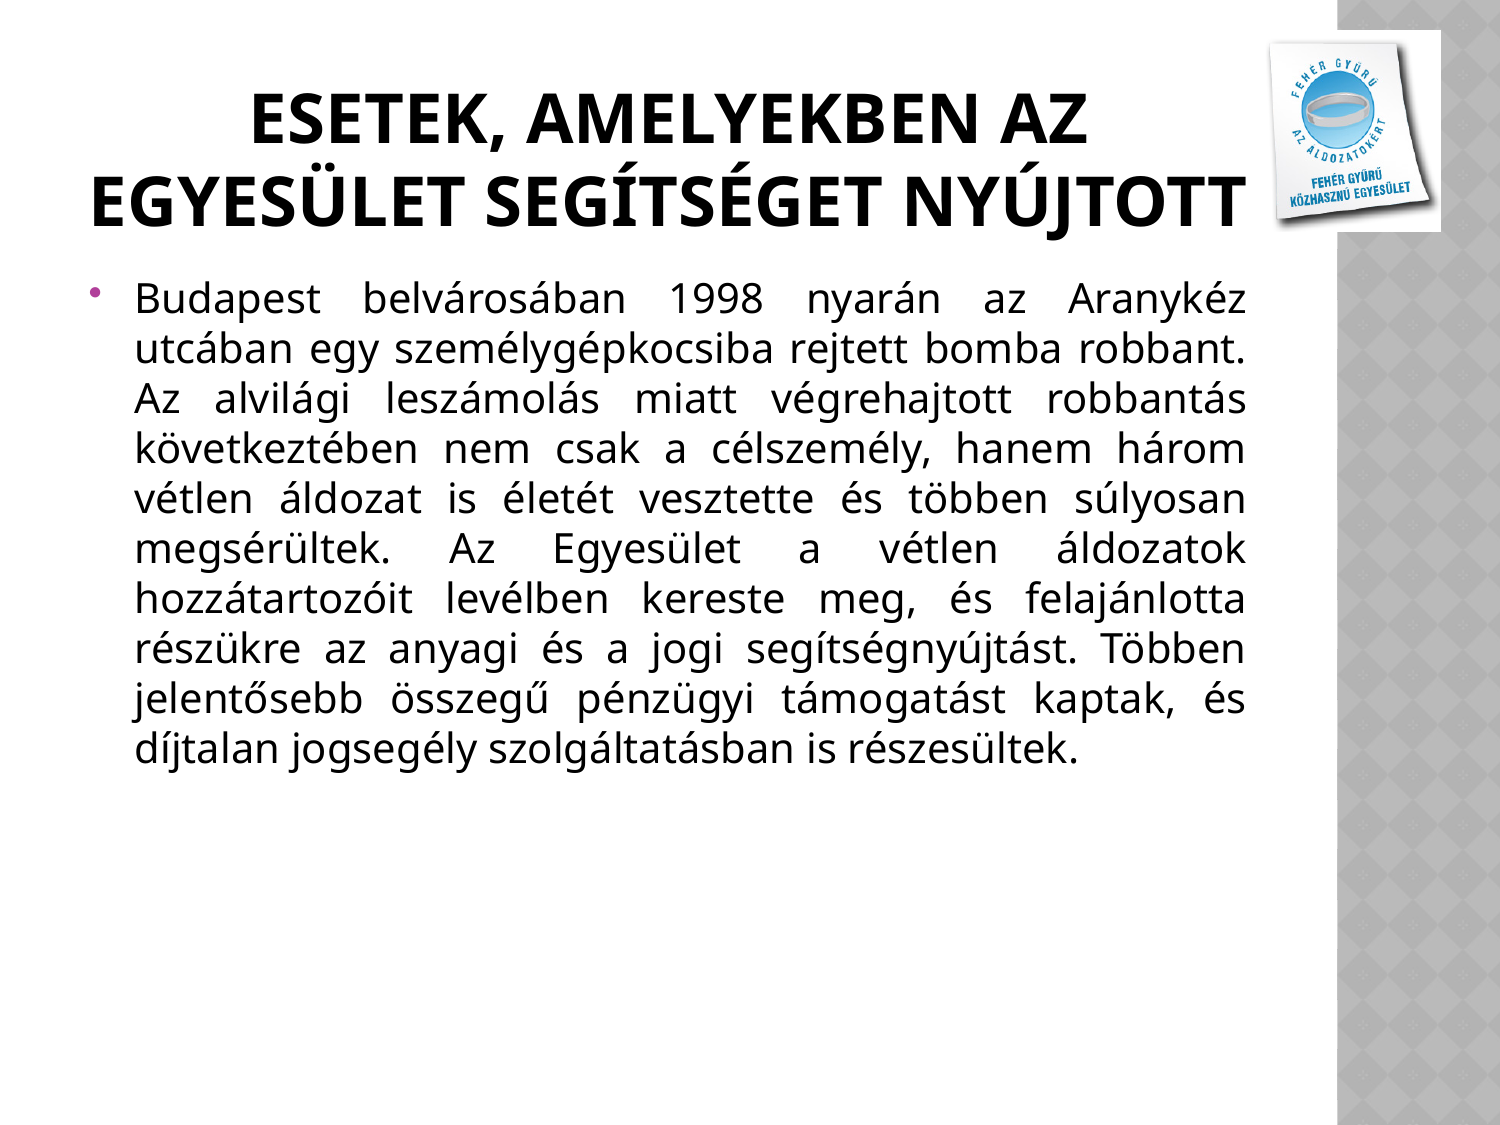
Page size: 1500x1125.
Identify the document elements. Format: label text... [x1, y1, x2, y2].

list Budapest belvárosában 1998 nyarán az Aranykéz utcában egy személygépkocsiba rejtett bomba robbant. Az alvilági leszámolás miatt végrehajtott robbantás következtében nem csak a célszemély, hanem három vétlen áldozat is életét vesztette és többen súlyosan megsérültek. Az Egyesület a vétlen áldozatok hozzátartozóit levélben kereste meg, és felajánlotta részükre az anyagi és a jogi segítségnyújtást. Többen jelentősebb összegű pénzügyi támogatást kaptak, és díjtalan jogsegély szolgáltatásban is részesültek. [74, 263, 1263, 1060]
picture [1257, 30, 1442, 233]
title Esetek, amelyekben az egyesület segítséget nyújtott [75, 52, 1254, 240]
